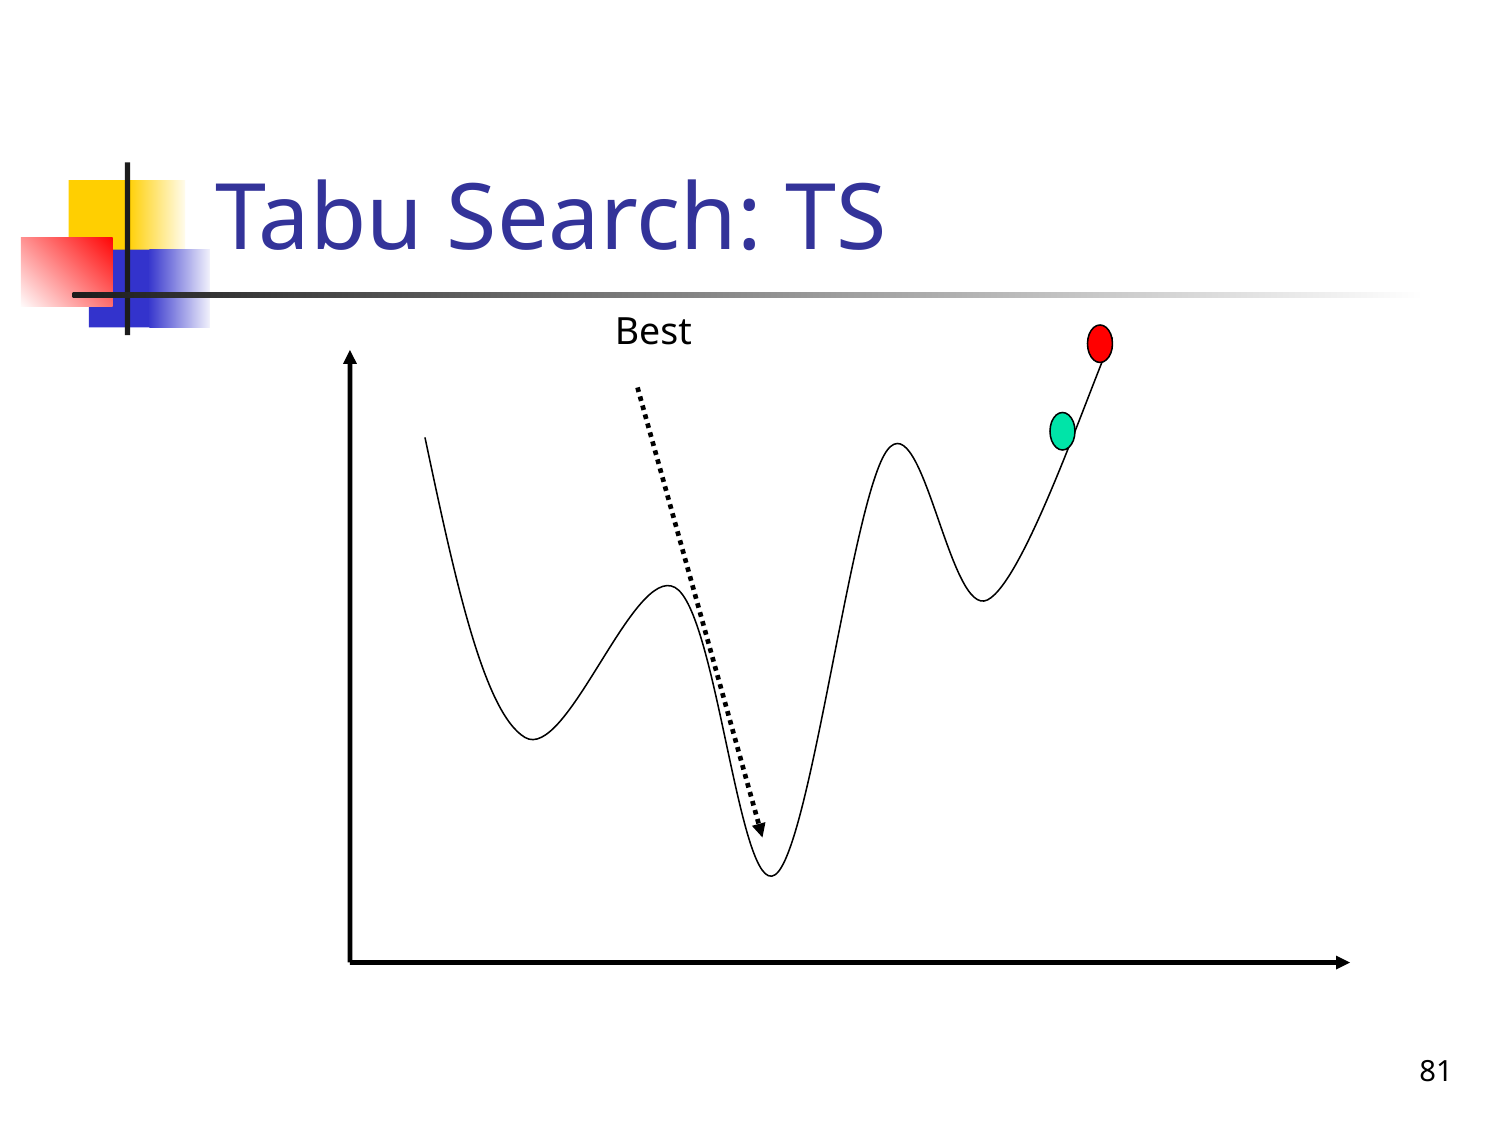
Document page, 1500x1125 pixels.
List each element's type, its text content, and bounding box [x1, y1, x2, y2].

text_box Best [600, 299, 775, 360]
title Tabu Search: TS [199, 140, 1479, 276]
text_box [1050, 412, 1075, 451]
text_box [752, 801, 766, 838]
text_box [349, 956, 1351, 969]
text_box [1087, 324, 1113, 363]
text_box [424, 341, 1102, 877]
text_box [343, 349, 357, 962]
slide_number 81 [1154, 1023, 1468, 1100]
